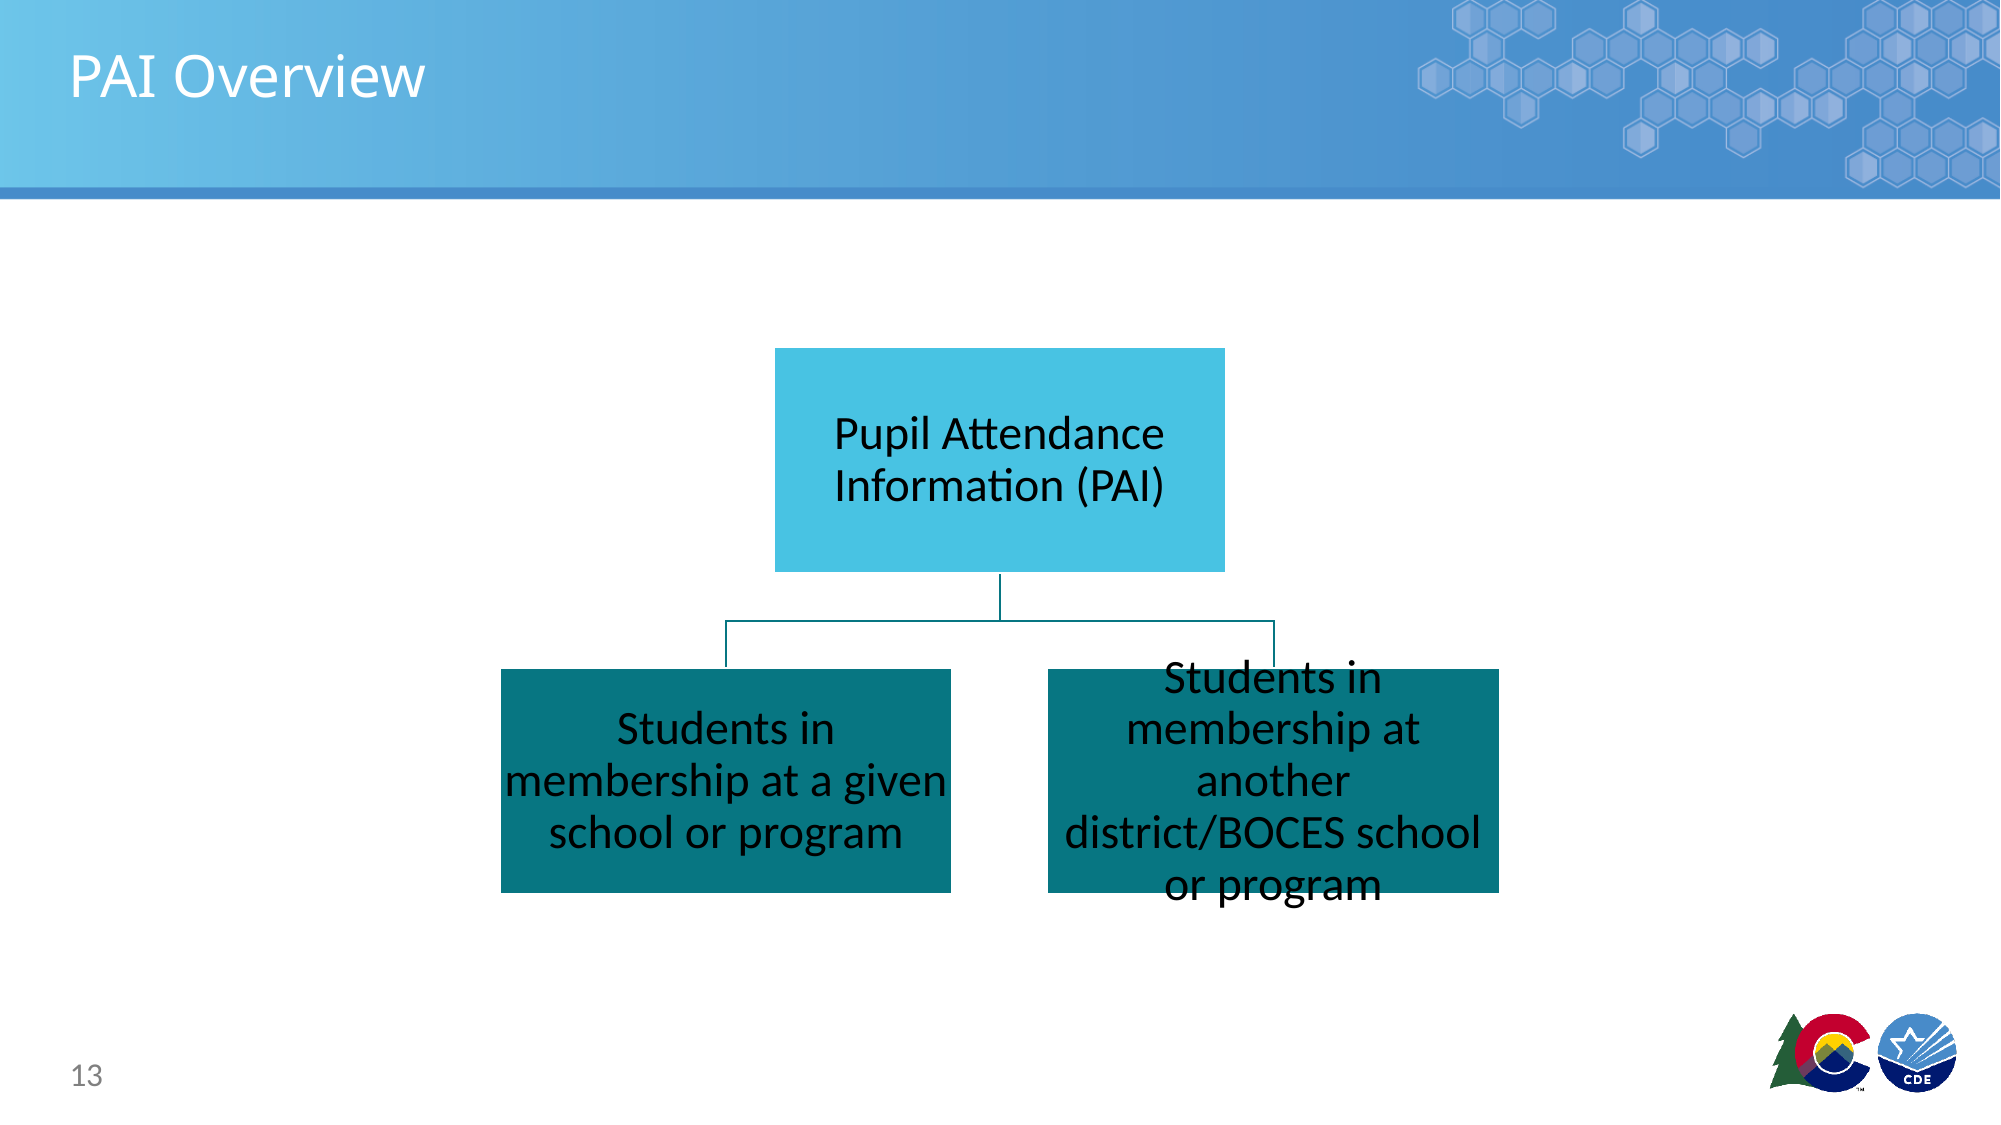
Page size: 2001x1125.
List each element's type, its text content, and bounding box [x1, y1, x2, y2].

slide_number 13 [54, 1042, 505, 1103]
picture [0, 0, 2000, 200]
title PAI Overview [68, 46, 1392, 171]
picture [1768, 1012, 1957, 1093]
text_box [499, 287, 1500, 954]
